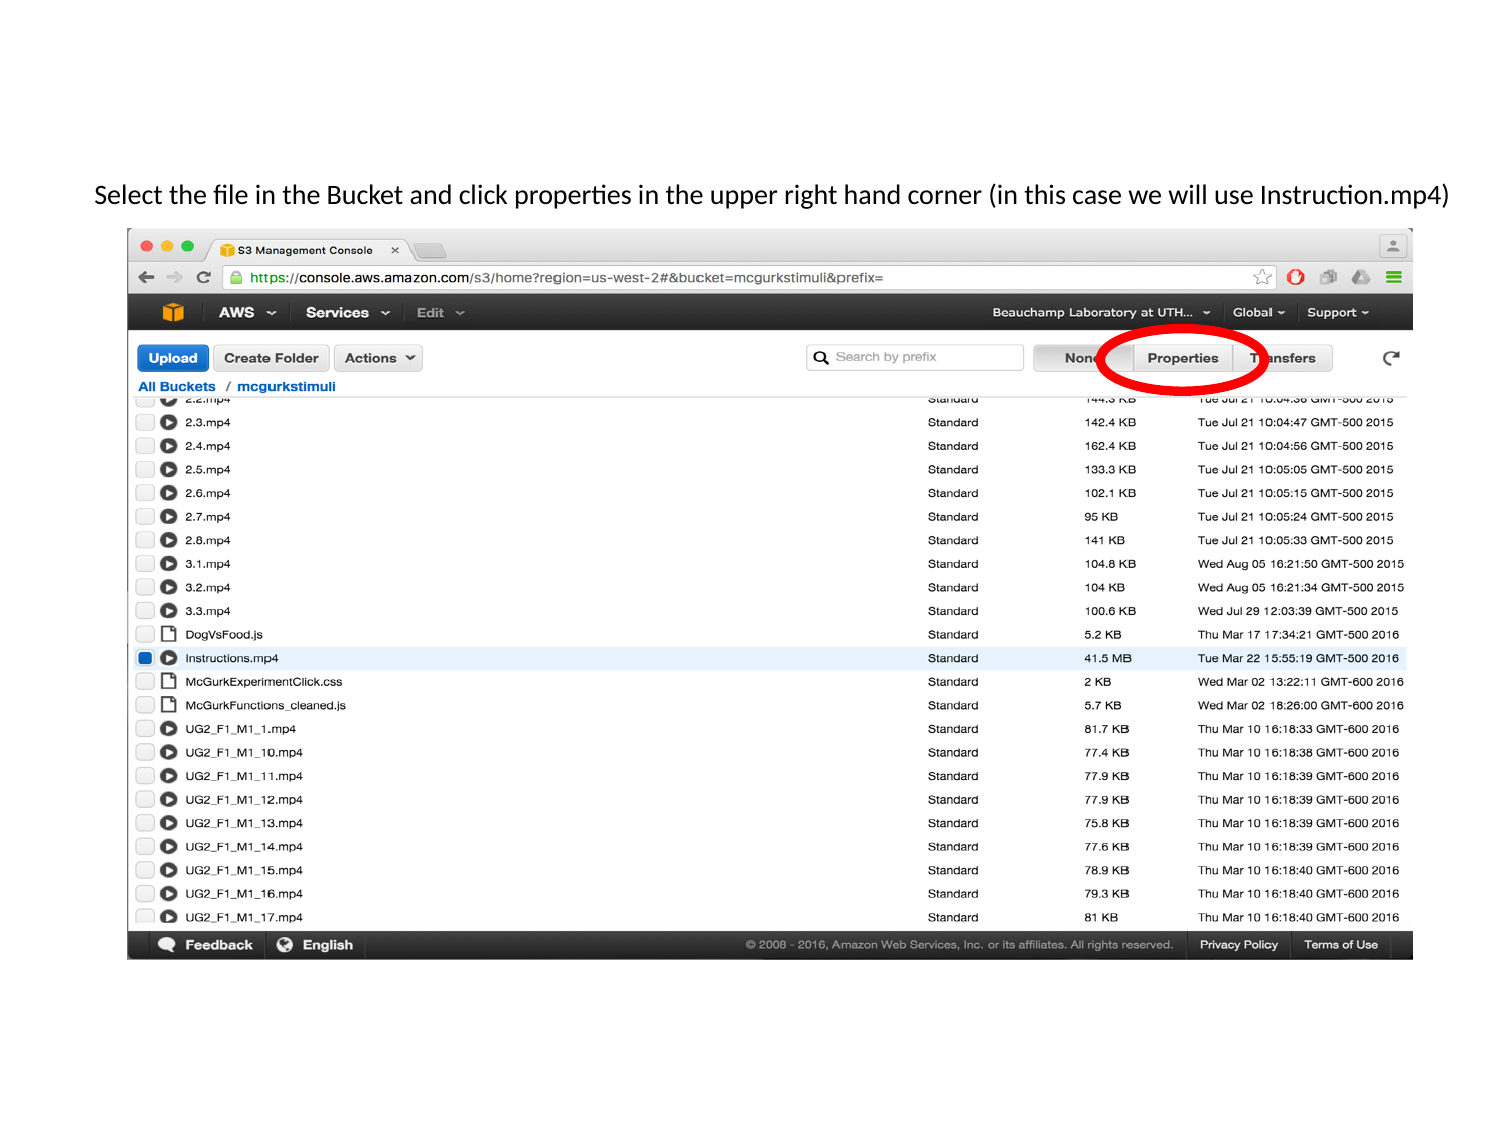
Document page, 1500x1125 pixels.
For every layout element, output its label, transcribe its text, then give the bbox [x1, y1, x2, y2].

text_box Select the file in the Bucket and click properties in the upper right hand corner (in this case we will use Instruction.mp4) [79, 169, 1467, 252]
picture [127, 228, 1413, 960]
